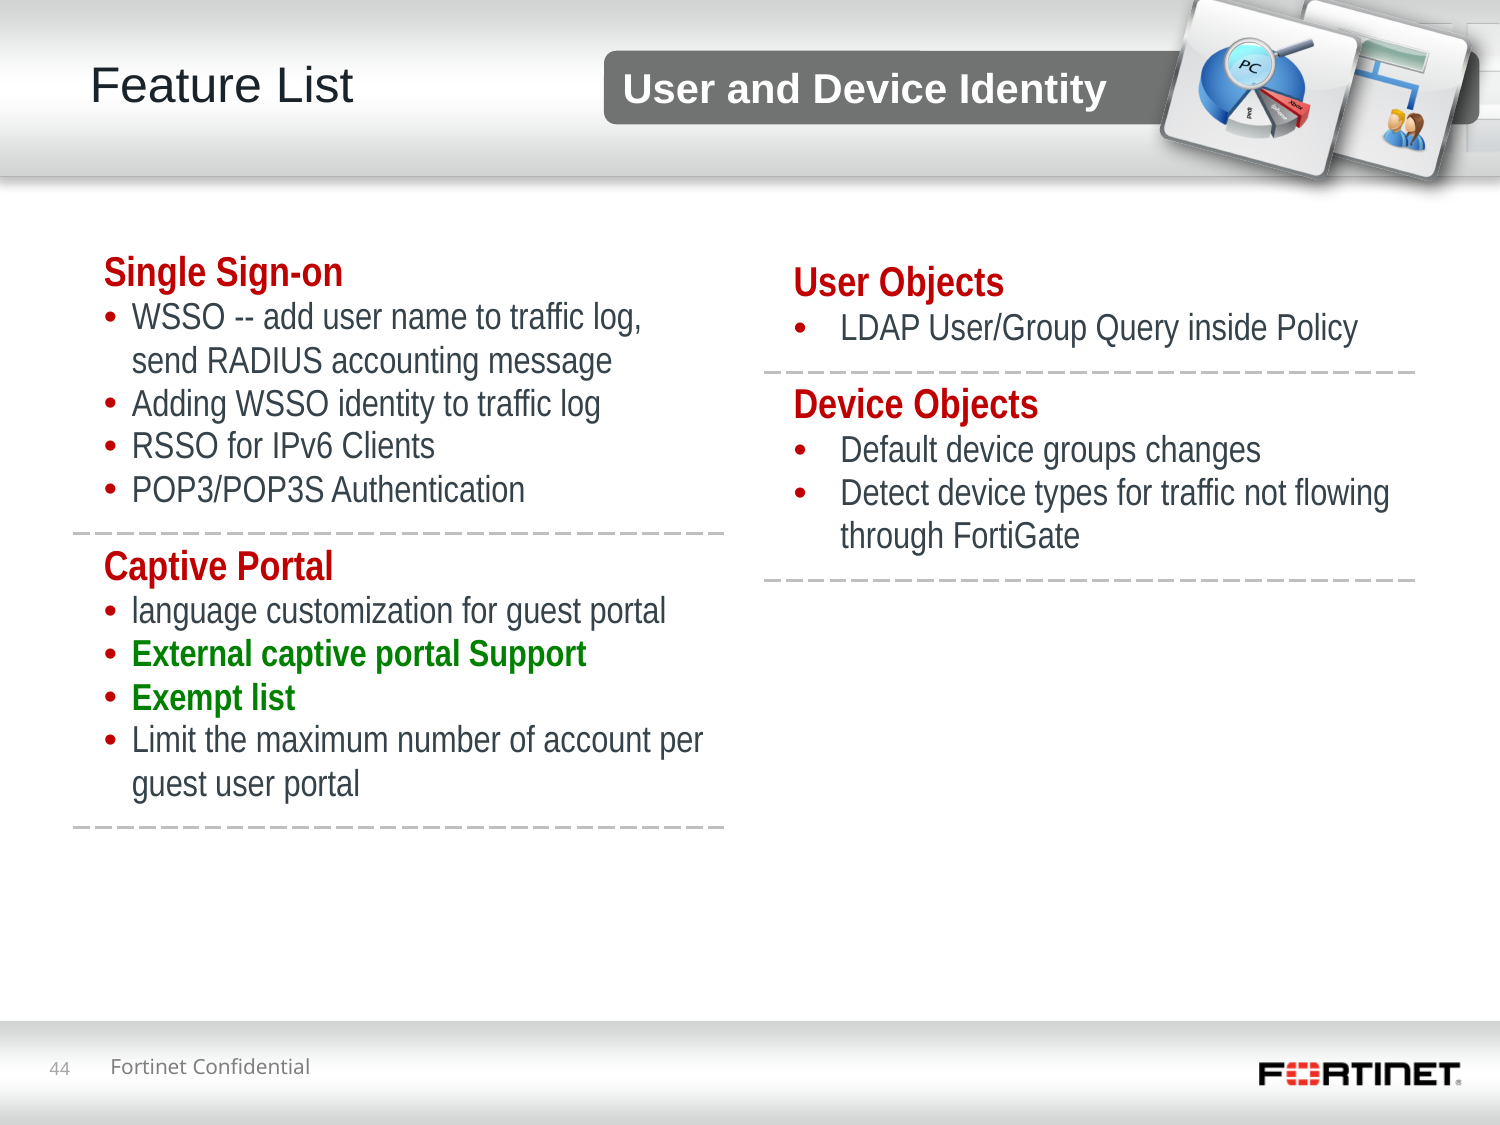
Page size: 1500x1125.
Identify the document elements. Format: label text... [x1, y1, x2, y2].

table_cell Device Objects Default device groups changes Detect device types for traffic not flowing through FortiGate [764, 372, 1418, 580]
picture [0, 0, 1500, 1125]
table_cell Captive Portal language customization for guest portal External captive portal Support Exempt list Limit the maximum number of account per guest user portal [75, 534, 727, 828]
table_header User Objects LDAP User/Group Query inside Policy [764, 250, 1418, 372]
text_box User and Device Identity [603, 50, 1168, 125]
title Feature List [75, 45, 1168, 138]
table_header Single Sign-on WSSO -- add user name to traffic log, send RADIUS accounting message Adding WSSO identity to traffic log RSSO for IPv6 Clients POP3/POP3S Authentication [75, 240, 727, 534]
